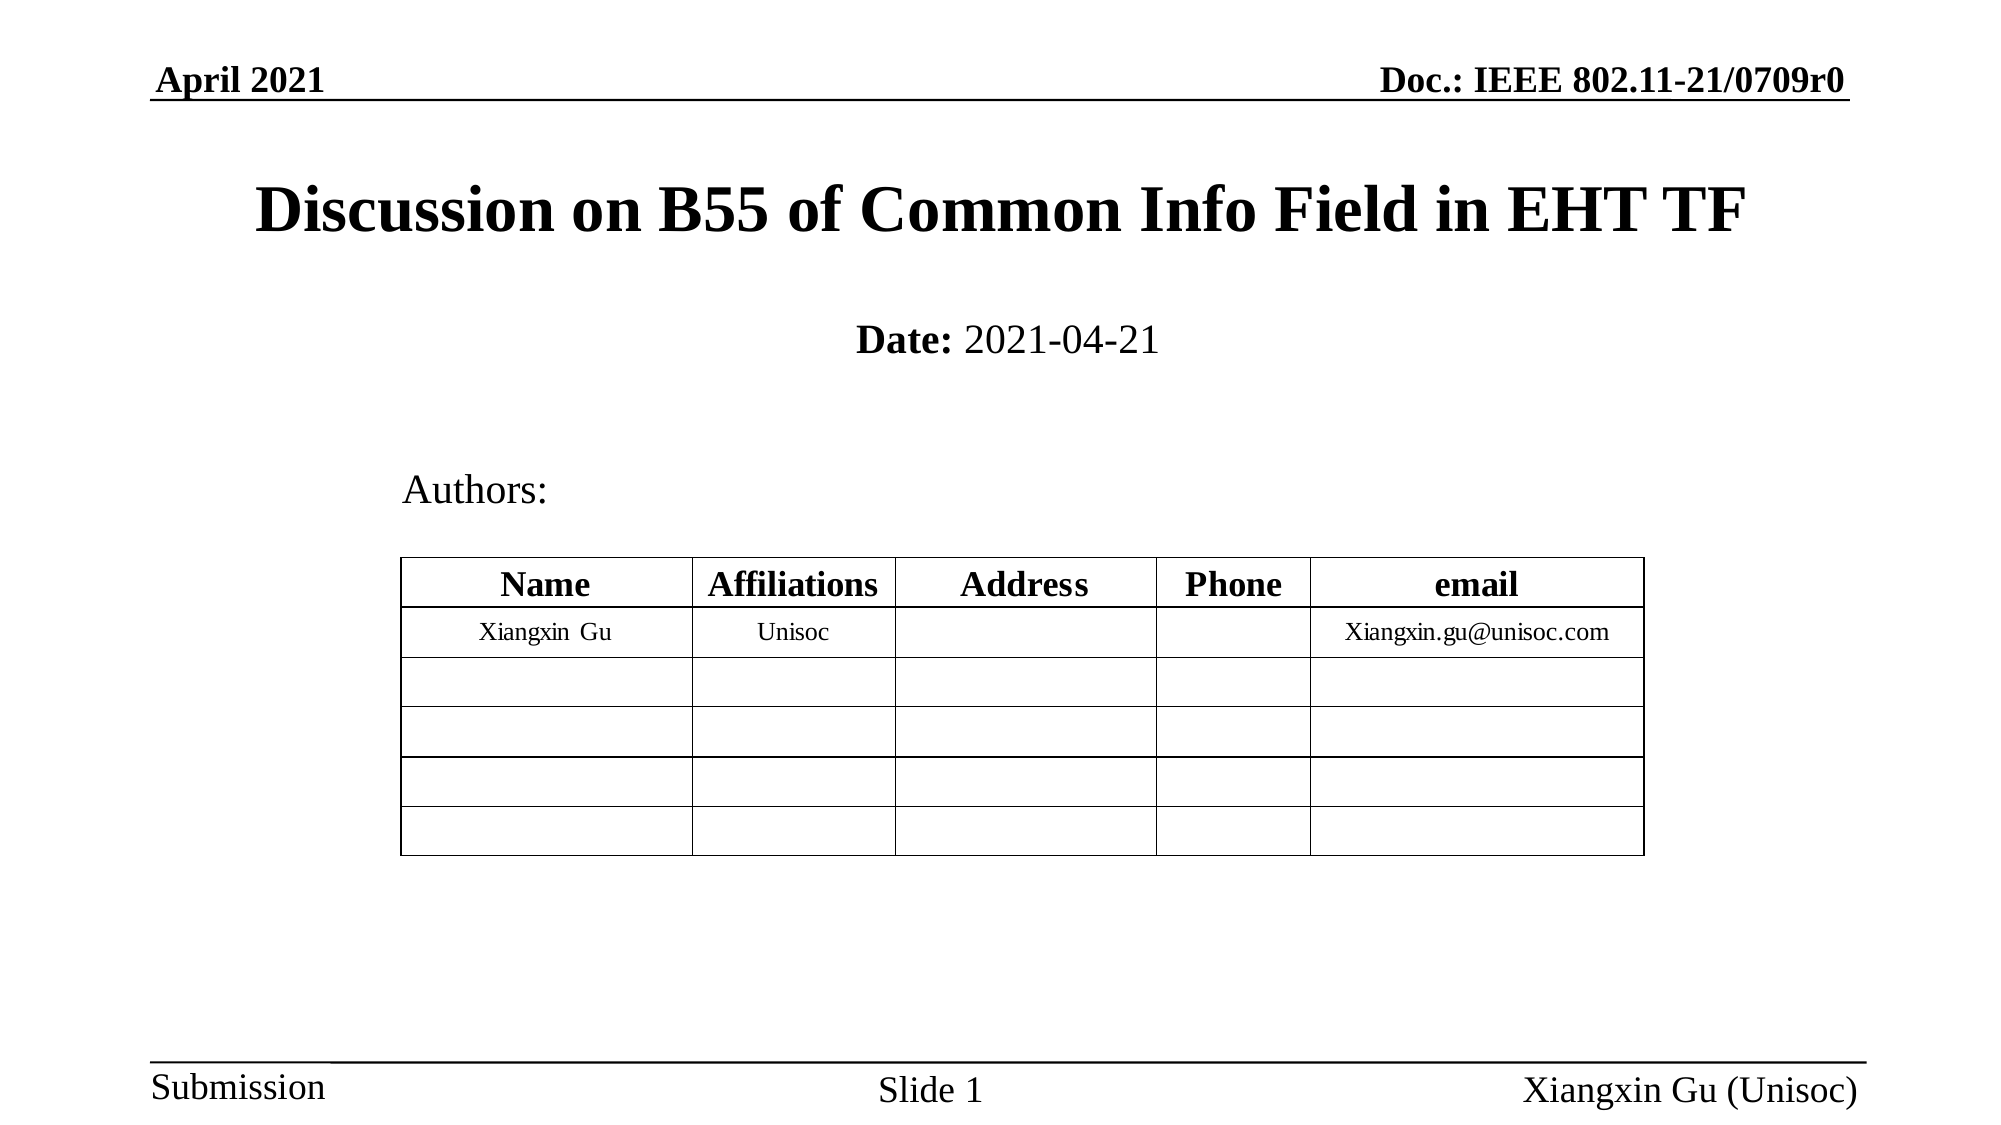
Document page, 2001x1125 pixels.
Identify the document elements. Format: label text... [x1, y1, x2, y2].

footer Xiangxin Gu (Unisoc) [1752, 1064, 1859, 1111]
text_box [386, 556, 1748, 1125]
text_box Authors: [386, 454, 625, 517]
title Discussion on B55 of Common Info Field in EHT TF [152, 84, 1853, 326]
subtitle Date: 2021-04-21 [307, 303, 1709, 383]
